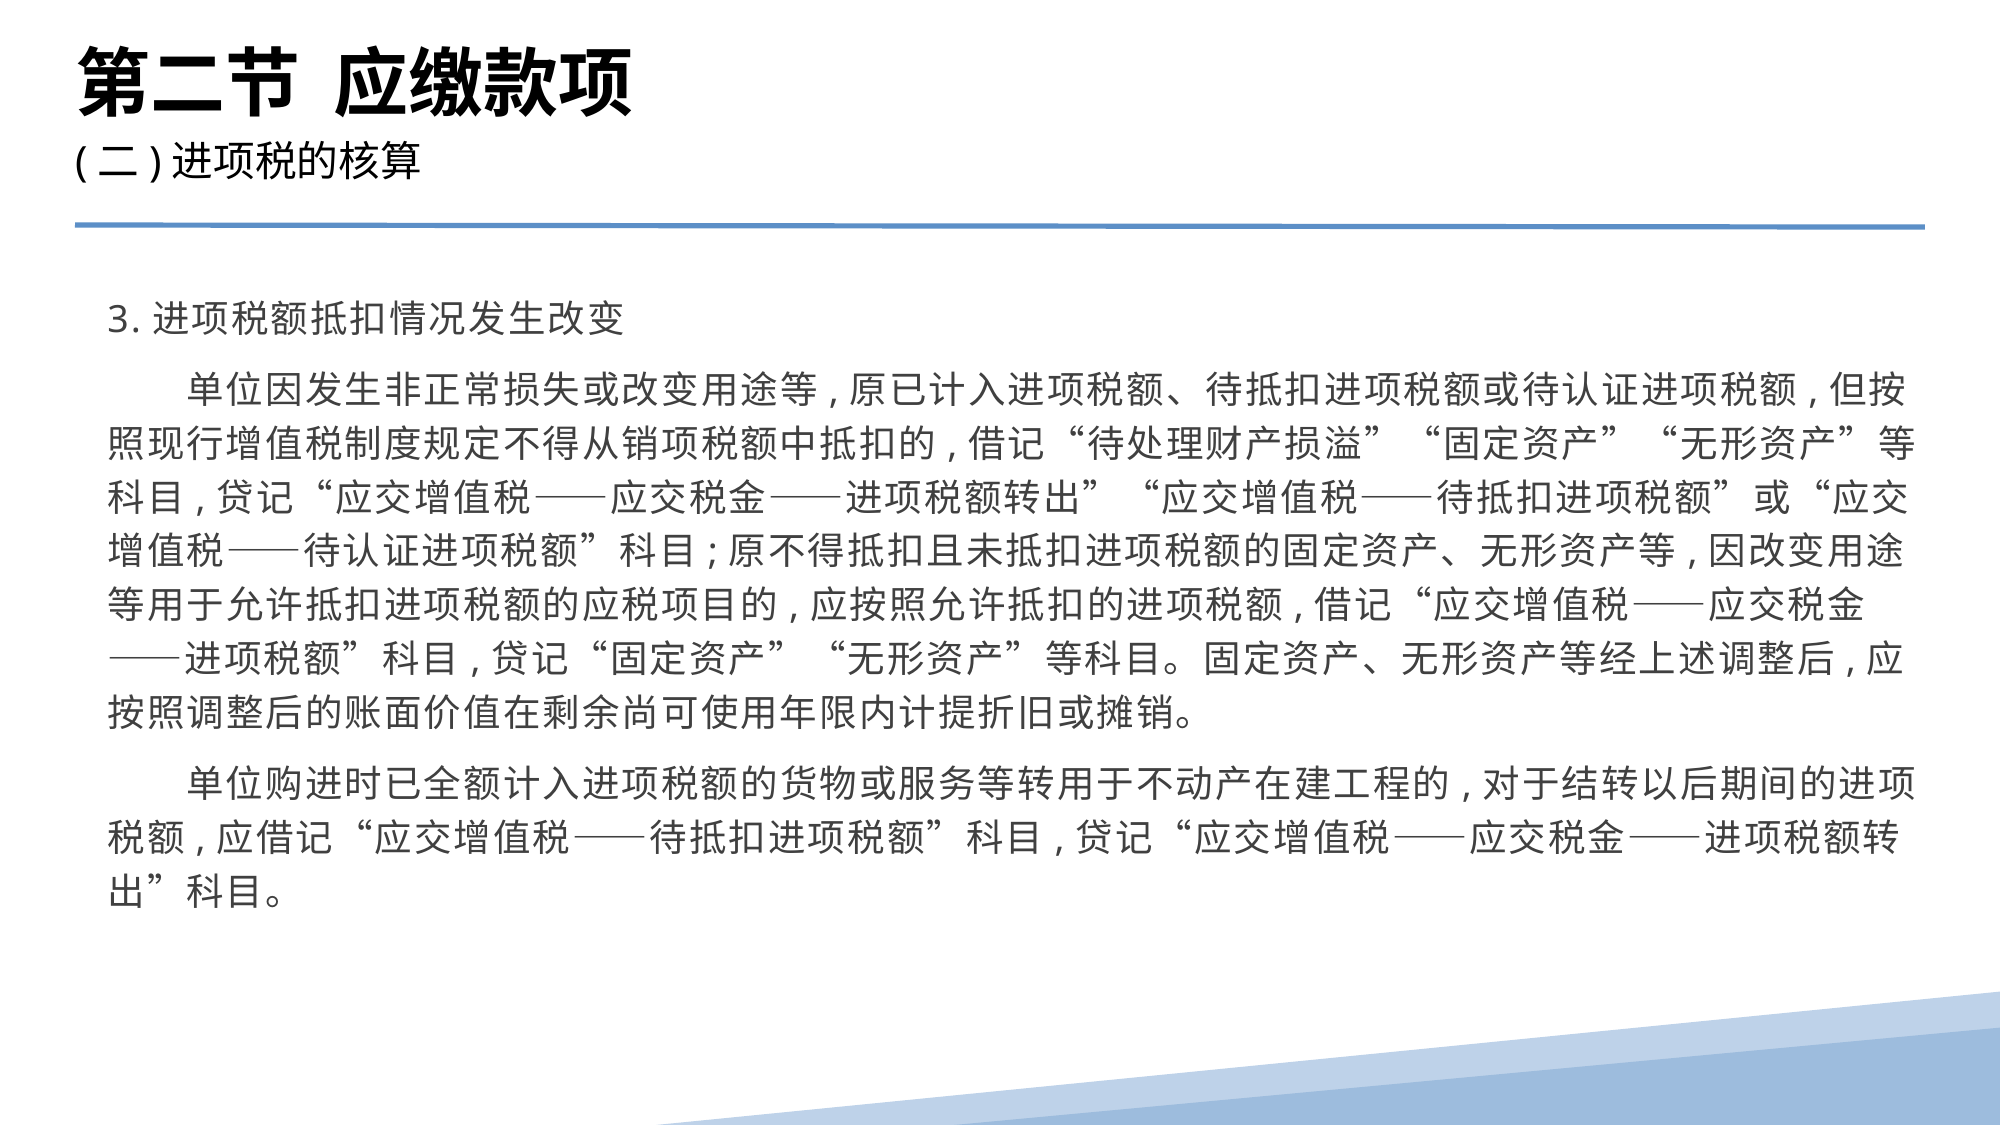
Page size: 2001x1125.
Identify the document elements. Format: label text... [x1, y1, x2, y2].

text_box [656, 991, 2000, 1125]
text_box 第二节 应缴款项 [75, 24, 1925, 124]
text_box (二)进项税的核算 [75, 124, 1925, 200]
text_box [74, 224, 1925, 228]
text_box 3.进项税额抵扣情况发生改变 单位因发生非正常损失或改变用途等,原已计入进项税额、待抵扣进项税额或待认证进项税额,但按照现行增值税制度规定不得从销项税额中抵扣的,借记“待处理财产损溢”“固定资产”“无形资产”等科目,贷记“应交增值税——应交税金——进项税额转出”“应交增值税——待抵扣进项税额”或“应交增值税——待认证进项税额”科目;原不得抵扣且未抵扣进项税额的固定资产、无形资产等,因改变用途等用于允许抵扣进项税额的应税项目的,应按照允许抵扣的进项税额,借记“应交增值税——应交税金——进项税额”科目,贷记“固定资产”“无形资产”等科目。固定资产、无形资产等经上述调整后,应按照调整后的账面价值在剩余尚可使用年限内计提折旧或摊销。 单位购进时已全额计入进项税额的货物或服务等转用于不动产在建工程的,对于结转以后期间的进项税额,应借记“应交增值税——待抵扣进项税额”科目,贷记“应交增值税——应交税金——进项税额转出”科目。 [97, 252, 1936, 947]
